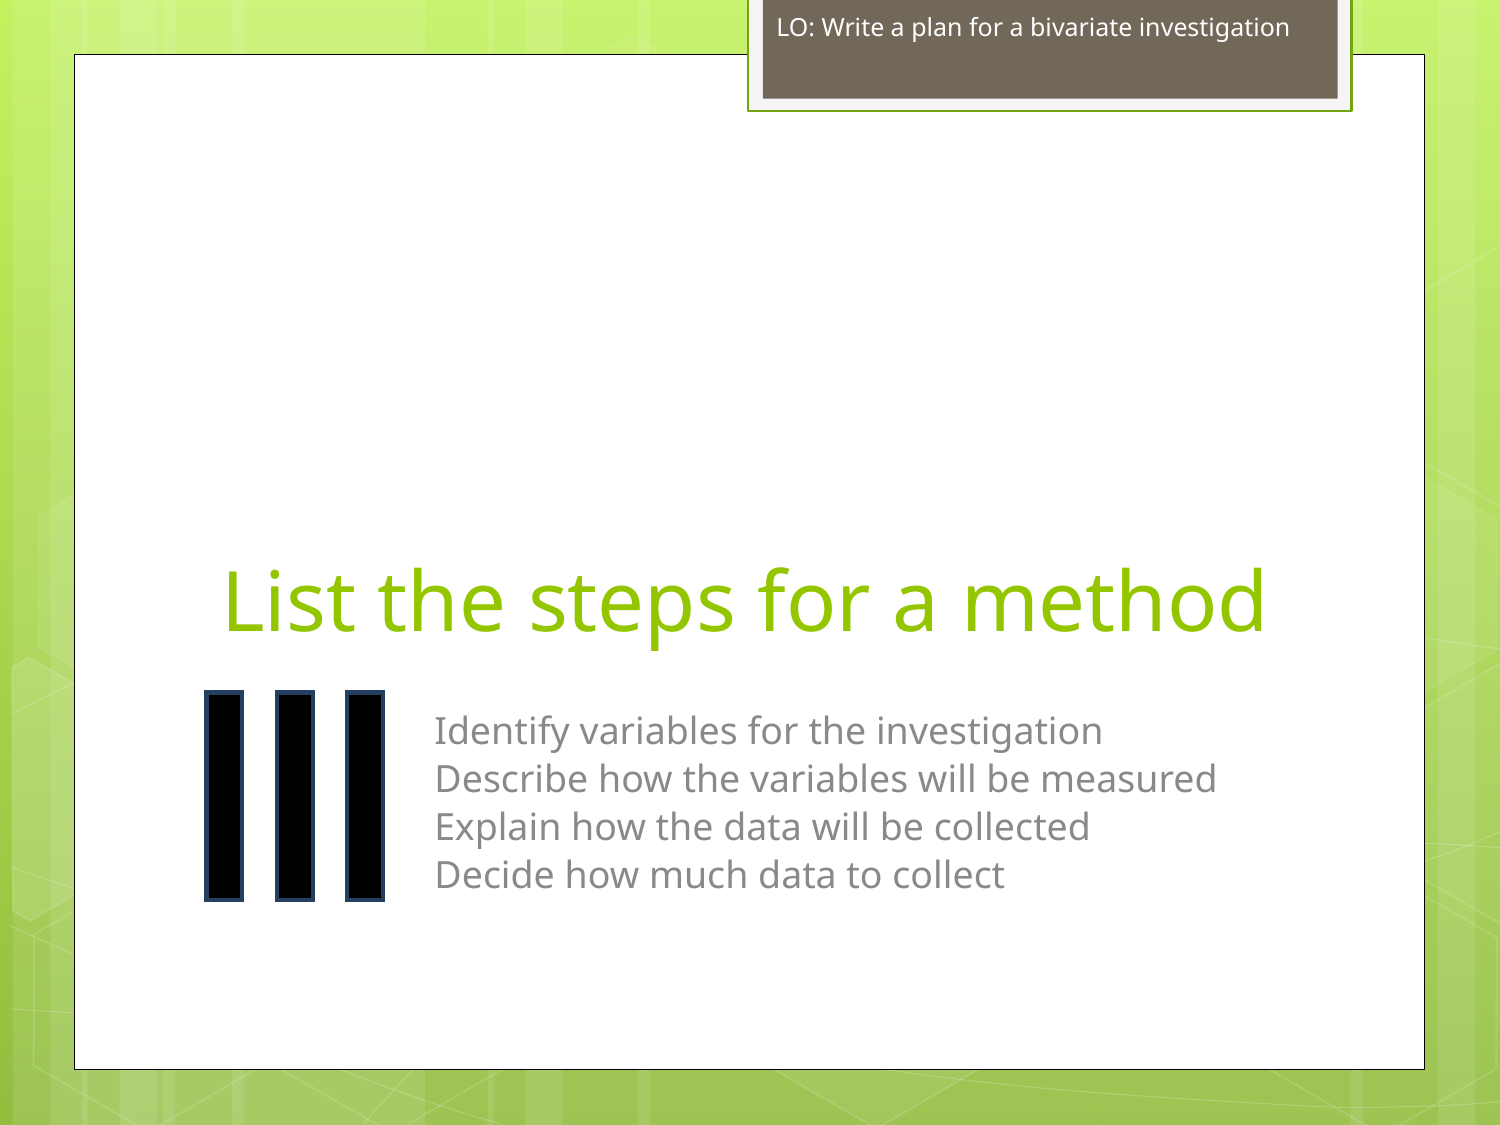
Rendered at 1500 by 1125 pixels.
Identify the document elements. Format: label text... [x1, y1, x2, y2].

text_box LO: Write a plan for a bivariate investigation [761, 4, 1341, 50]
title List the steps for a method [206, 432, 1296, 656]
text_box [206, 692, 384, 901]
list Identify variables for the investigation Describe how the variables will be measured Explain how the data will be collected Decide how much data to collect [419, 692, 1296, 917]
